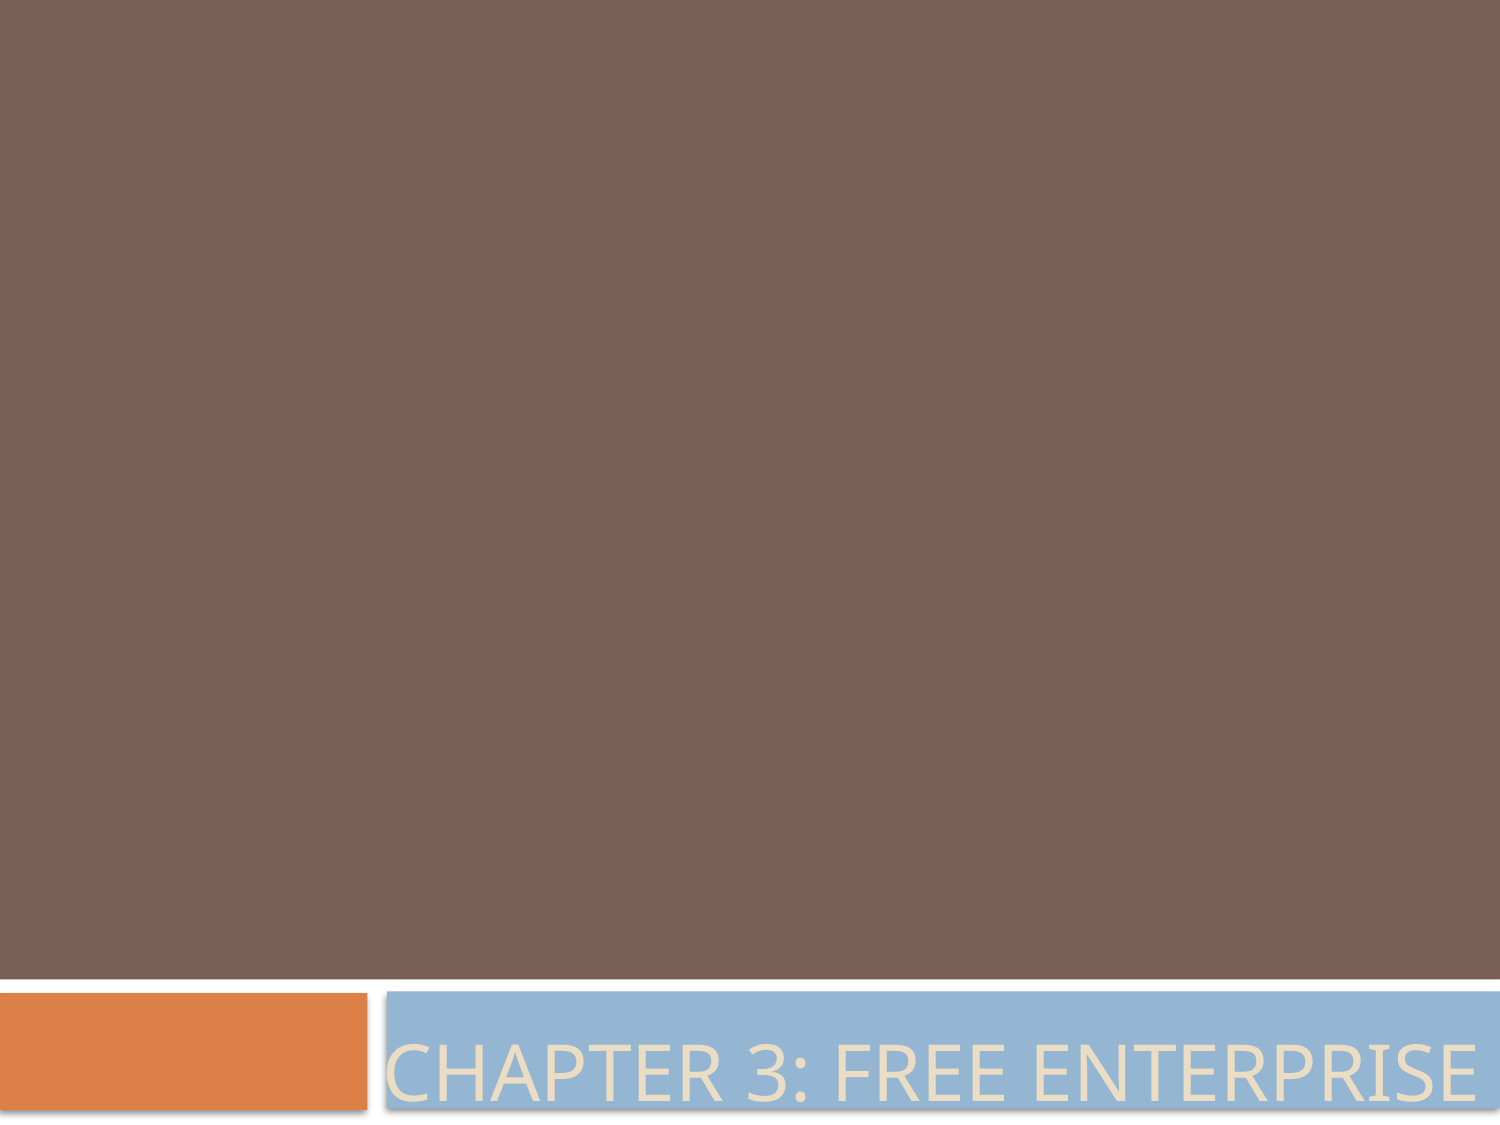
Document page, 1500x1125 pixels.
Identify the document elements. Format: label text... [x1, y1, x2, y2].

title Chapter 3: Free Enterprise [362, 937, 1500, 1125]
